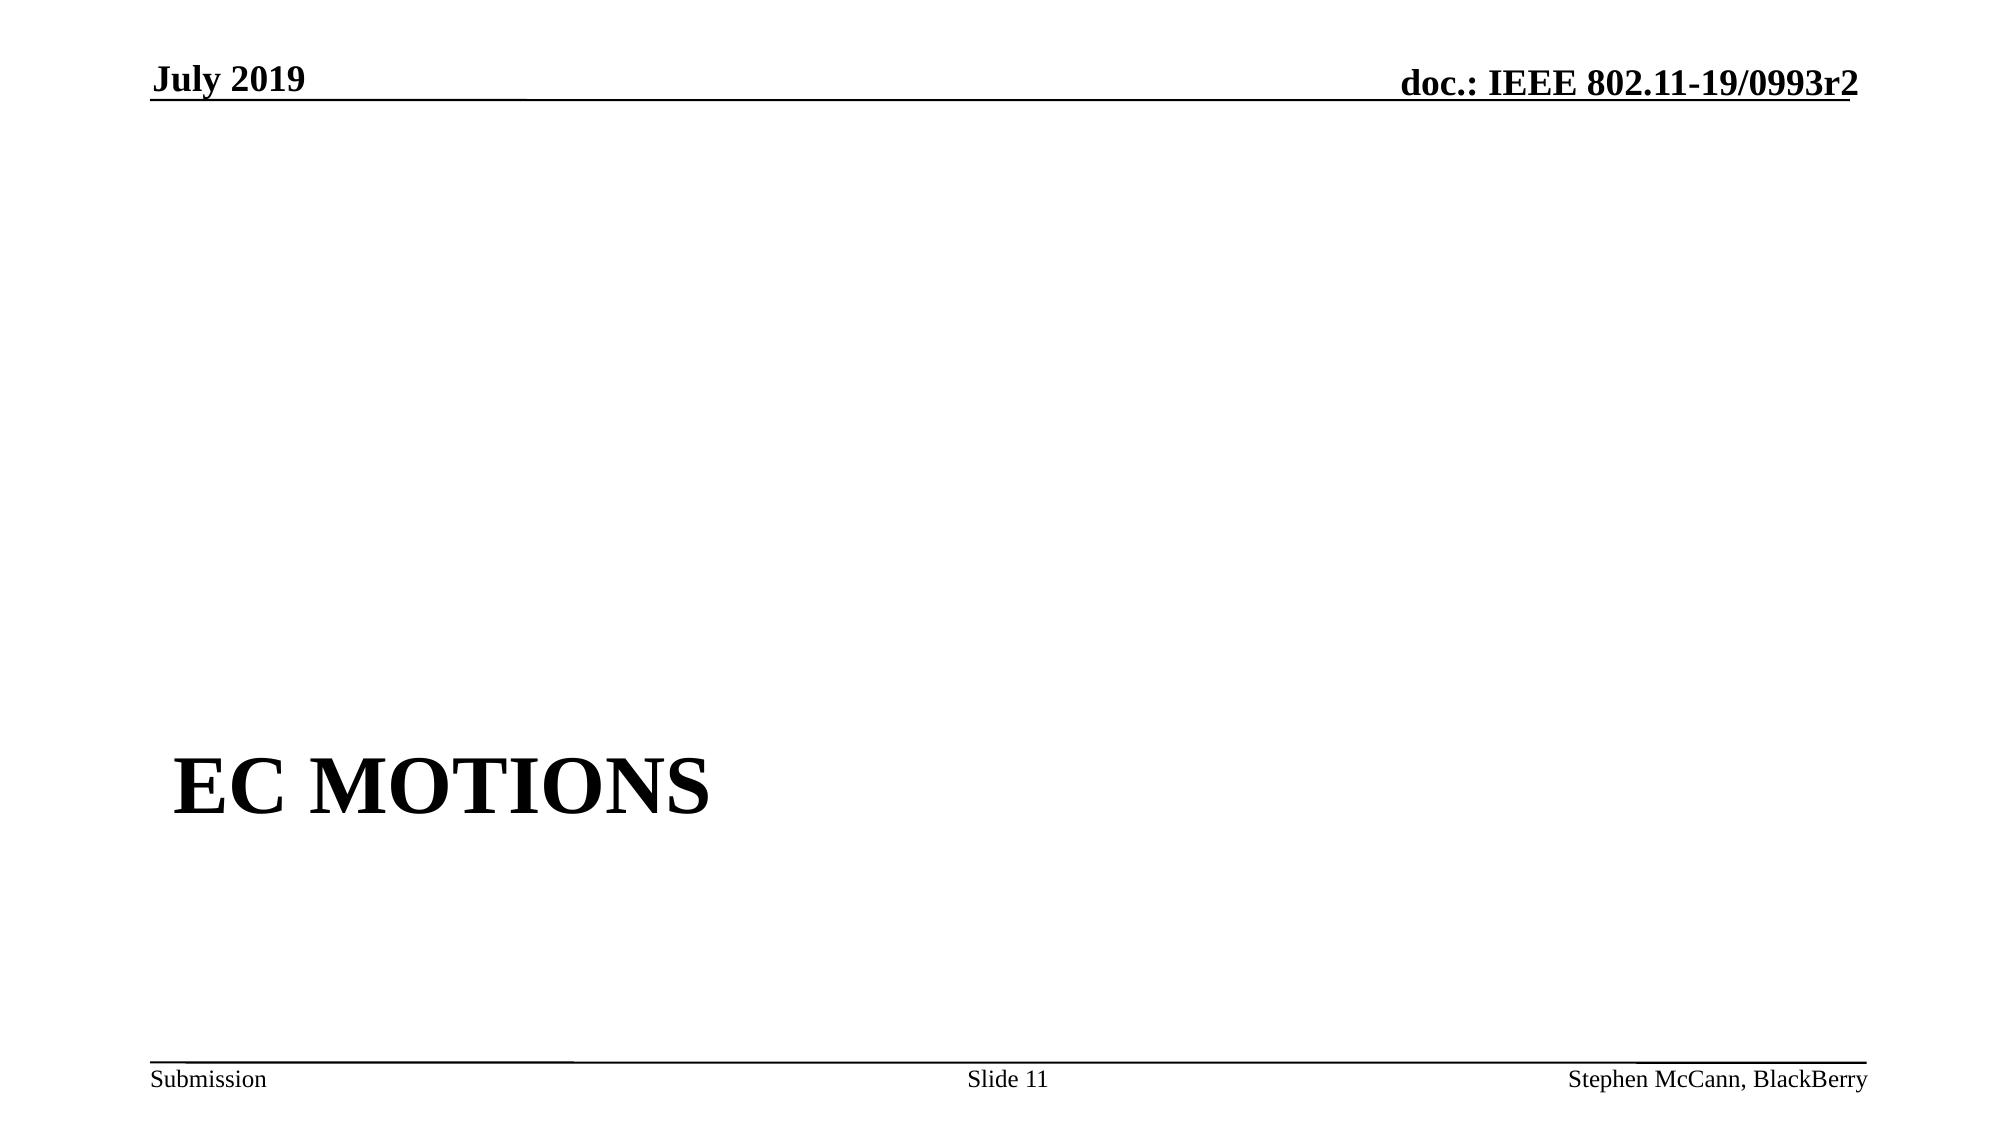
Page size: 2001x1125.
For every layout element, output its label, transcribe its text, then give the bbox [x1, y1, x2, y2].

slide_number Slide 11 [950, 1061, 1067, 1123]
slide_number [152, 54, 563, 100]
title EC Motions [157, 722, 1859, 947]
footer Stephen McCann, BlackBerry [1171, 1061, 1869, 1093]
